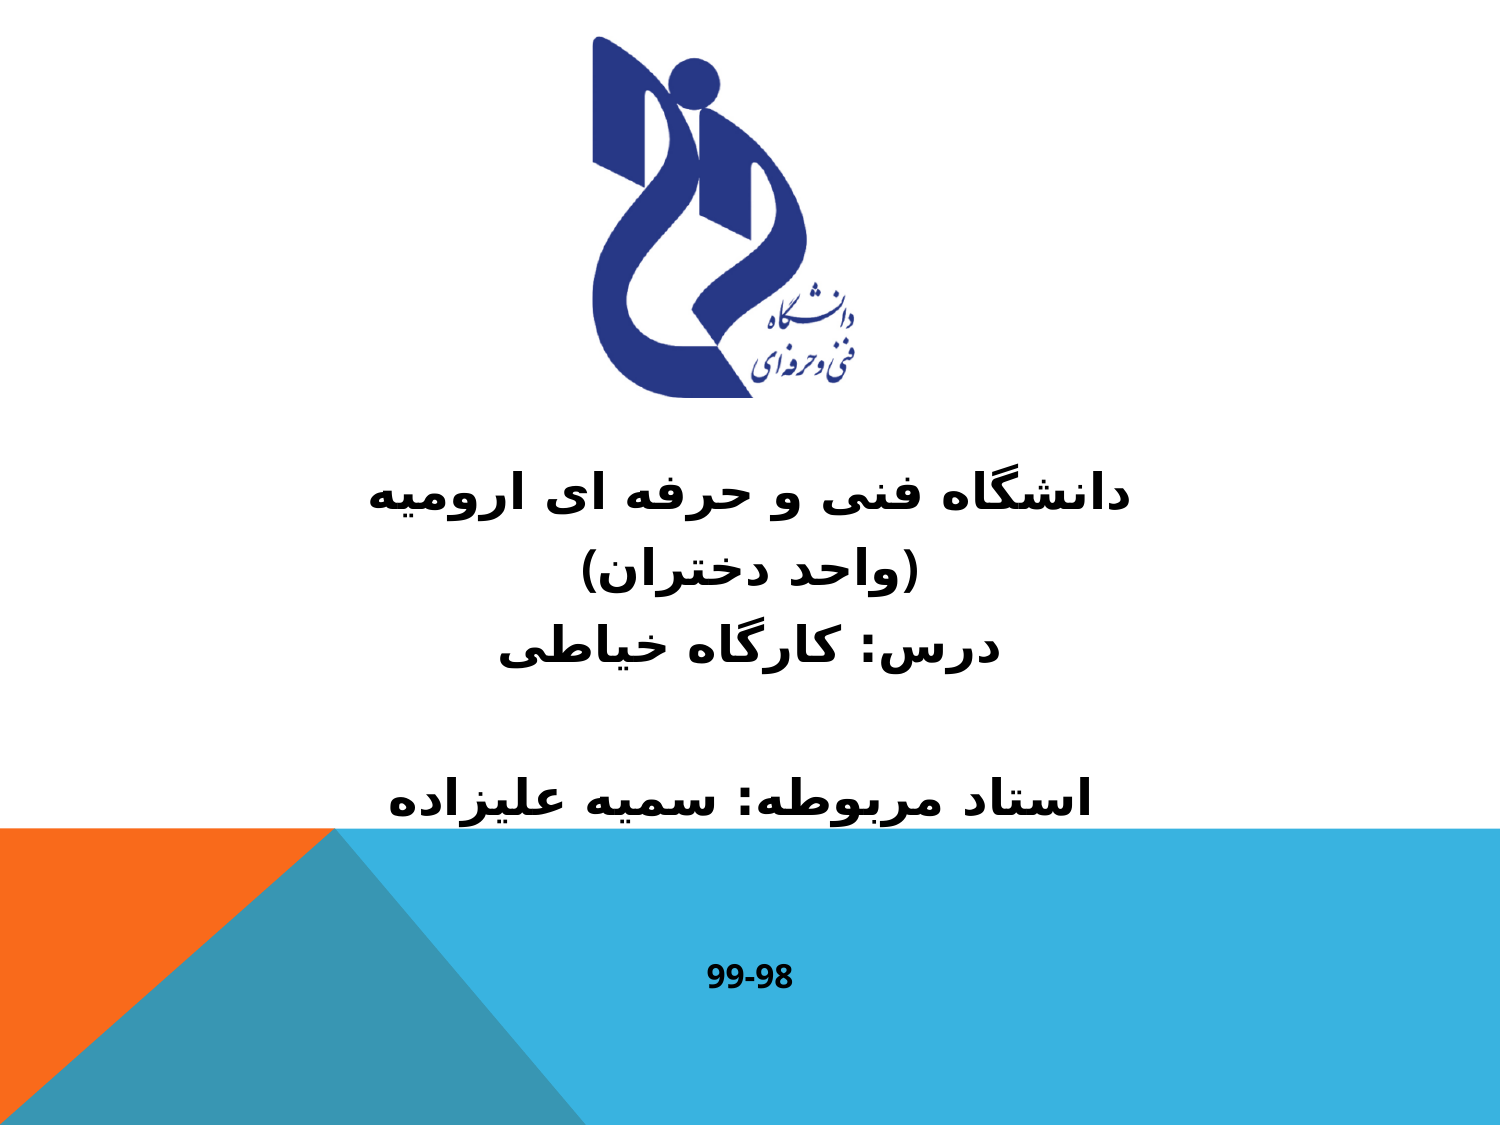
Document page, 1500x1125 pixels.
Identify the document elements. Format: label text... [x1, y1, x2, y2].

list دانشگاه فنی و حرفه ای ارومیه (واحد دختران) درس: کارگاه خیاطی استاد مربوطه: سمیه علیزاده 99-98 [75, 375, 1425, 1068]
picture [524, 18, 926, 419]
